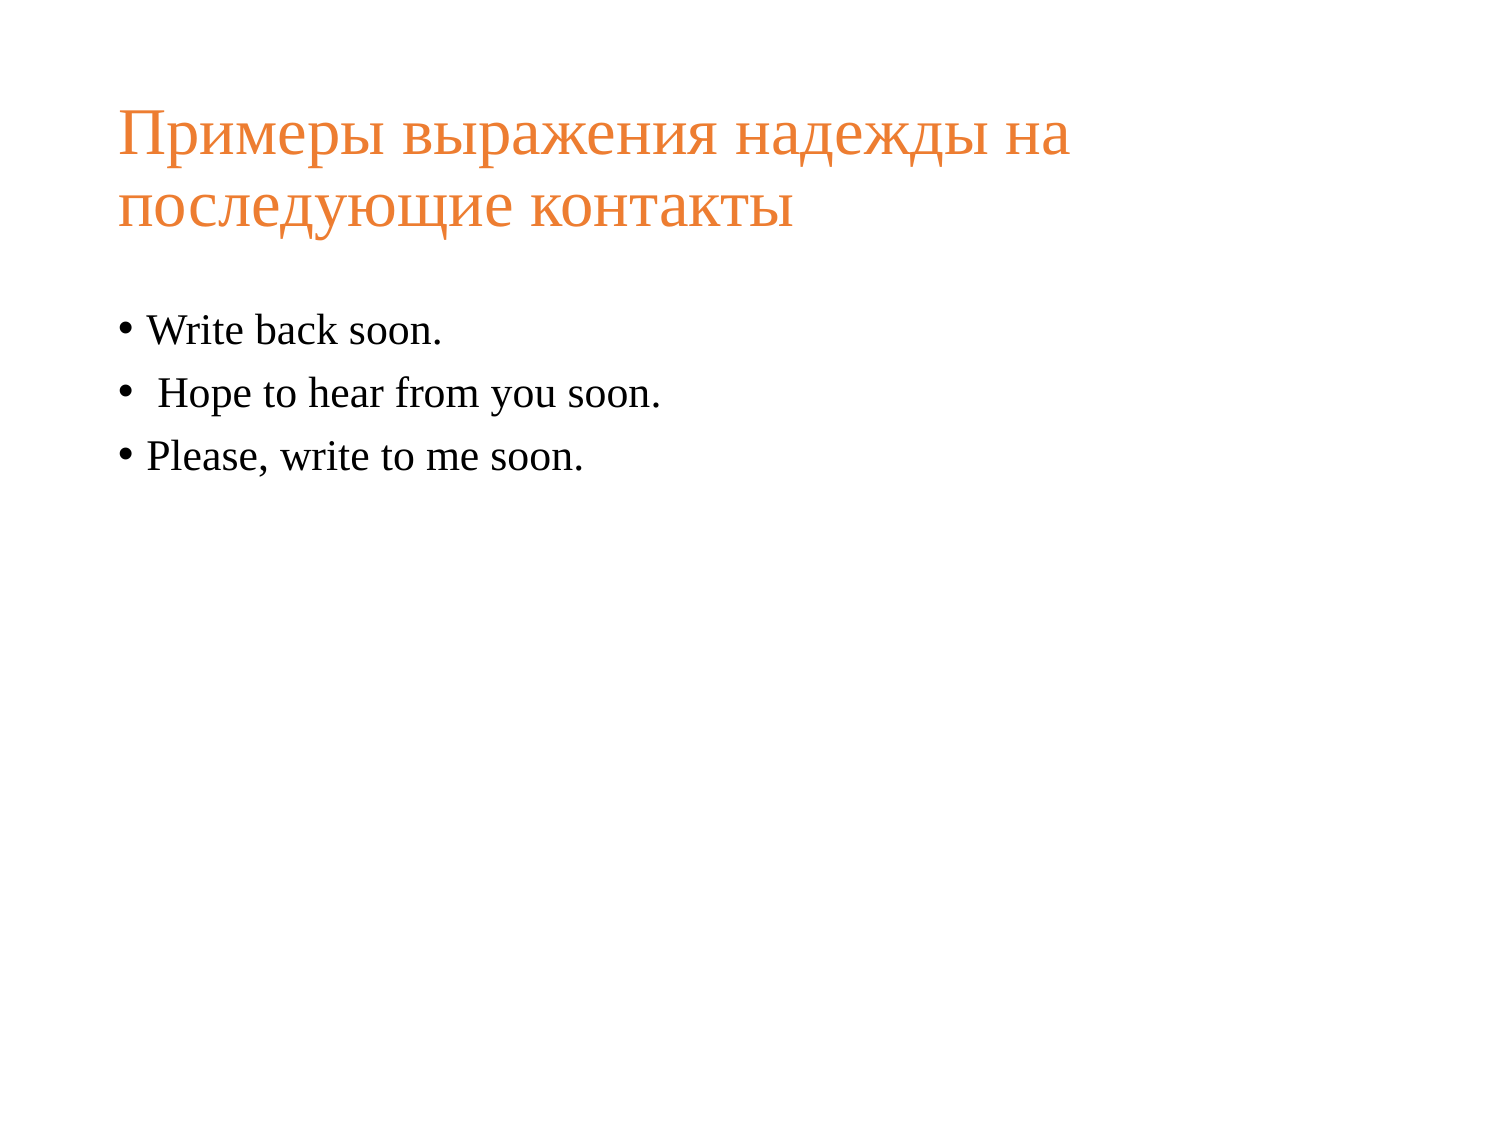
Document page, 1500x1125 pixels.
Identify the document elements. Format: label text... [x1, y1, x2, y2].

list Write back soon. Hope to hear from you soon. Please, write to me soon. [103, 299, 1397, 1014]
title Примеры выражения надежды на последующие контакты [103, 59, 1397, 278]
